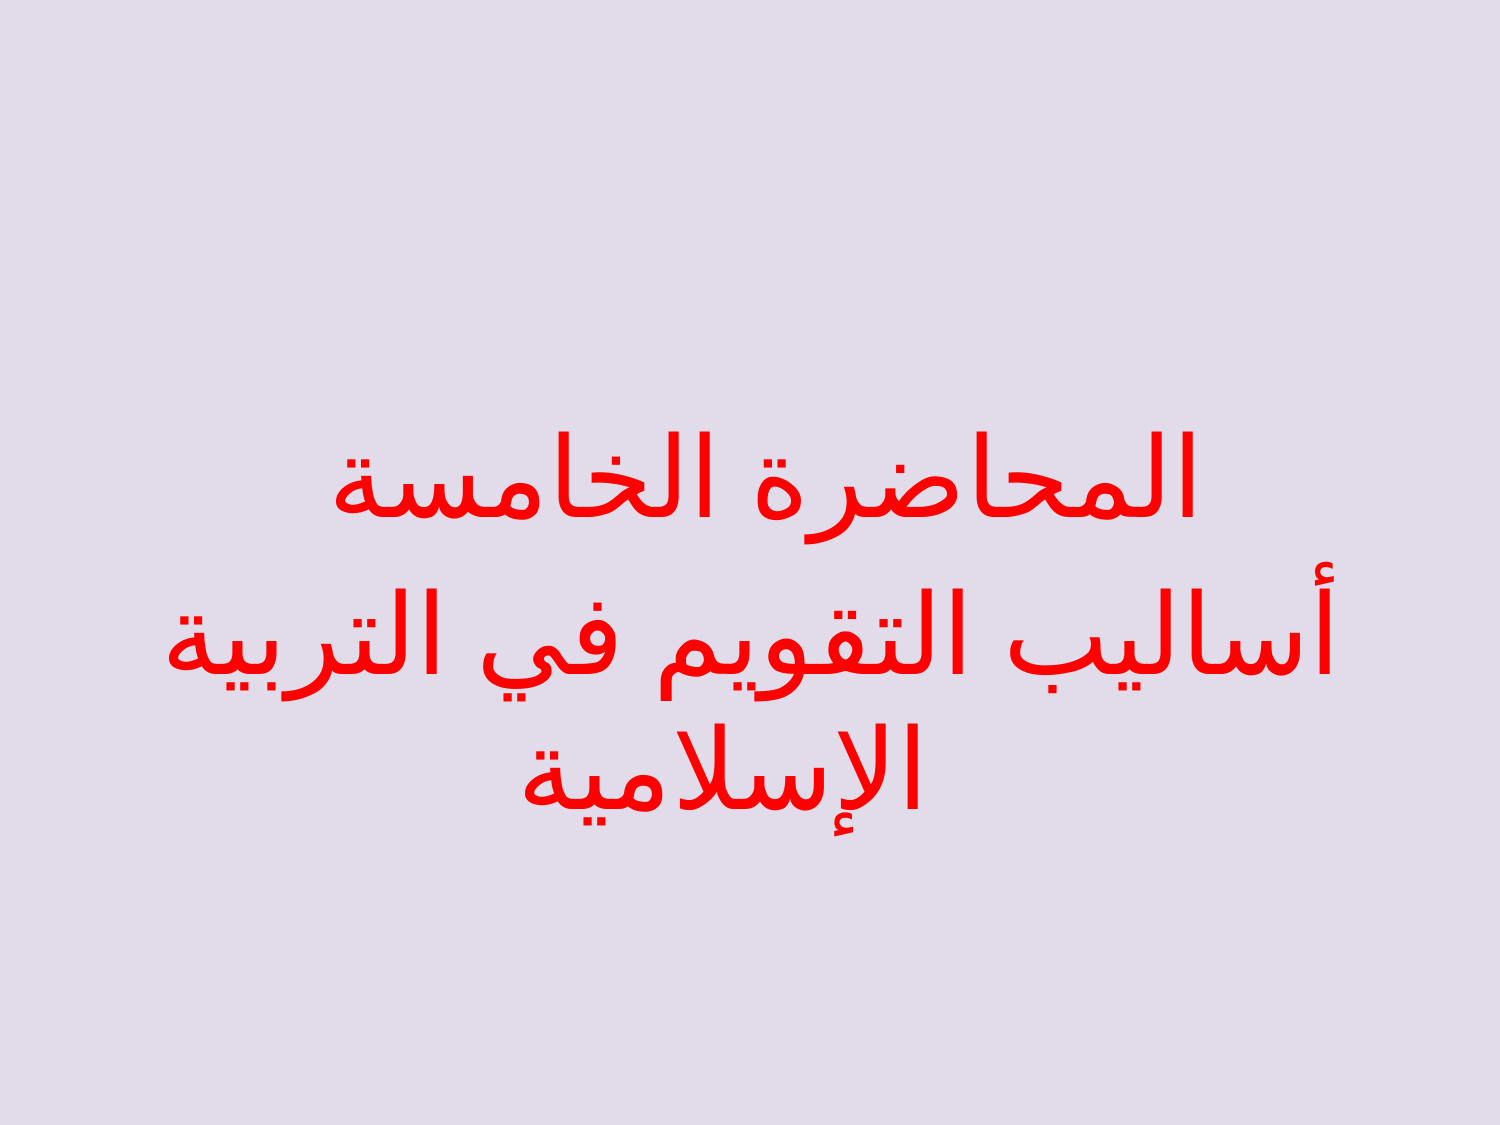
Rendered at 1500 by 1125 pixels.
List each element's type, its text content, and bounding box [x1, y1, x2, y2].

list المحاضرة الخامسة أساليب التقويم في التربية الإسلامية [76, 397, 1427, 650]
